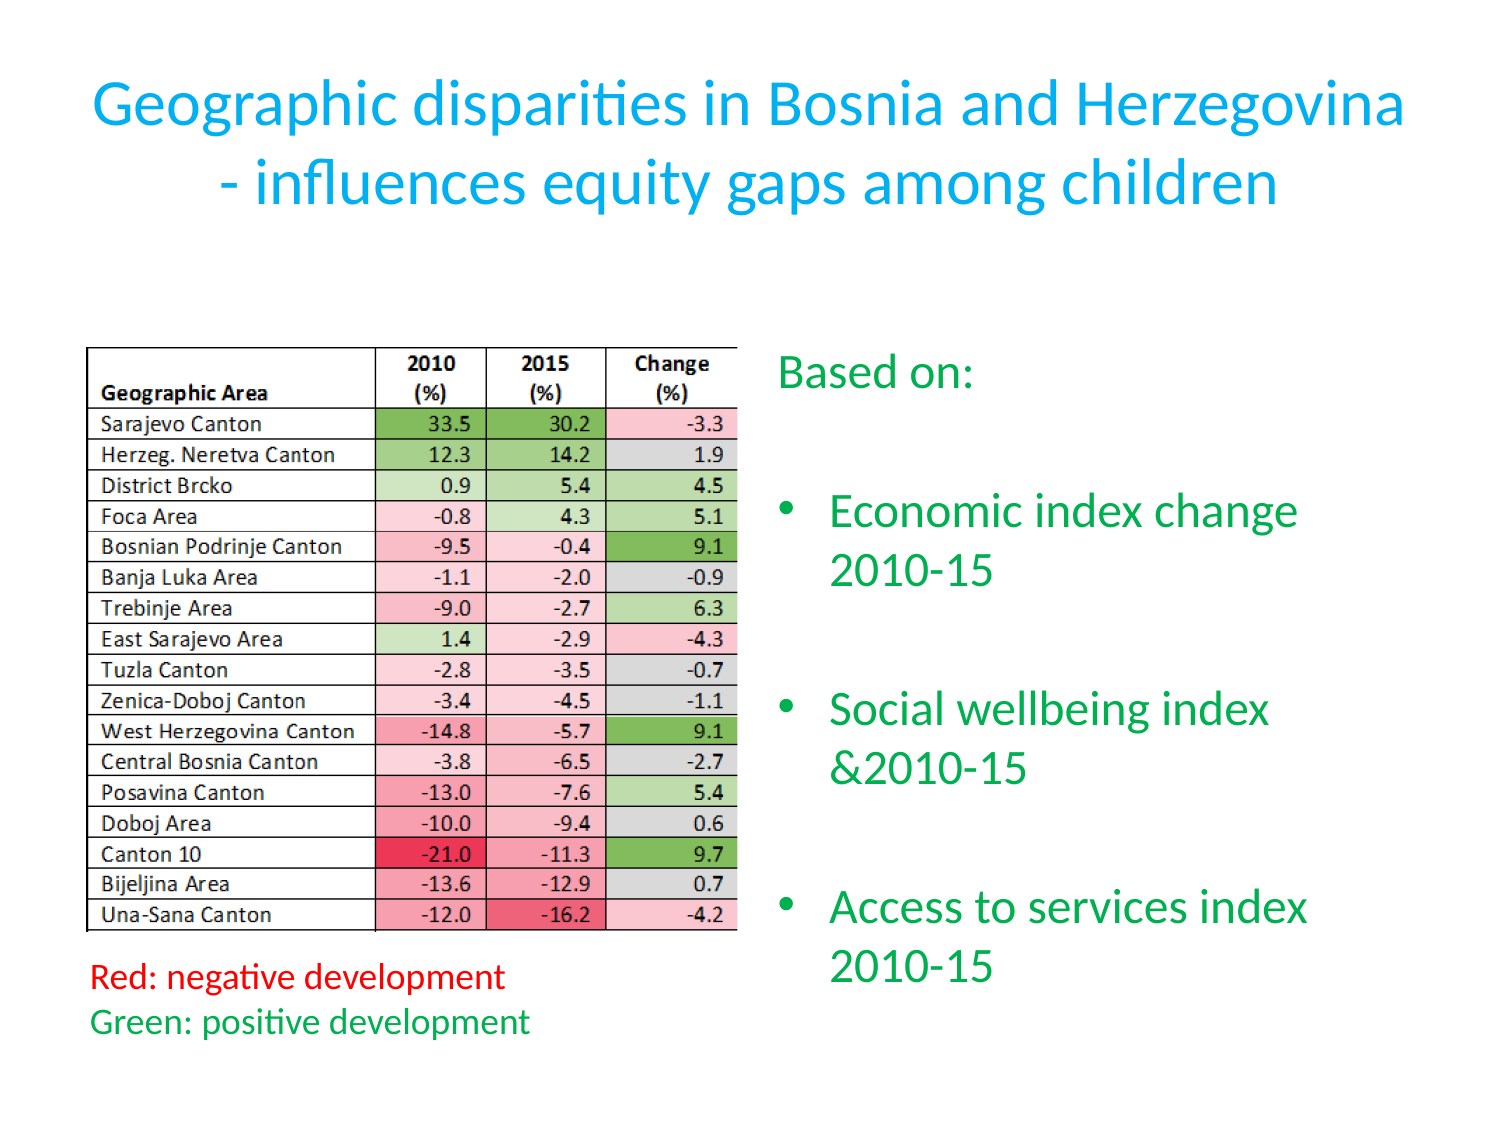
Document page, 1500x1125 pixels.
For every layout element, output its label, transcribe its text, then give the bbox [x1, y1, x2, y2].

text_box Red: negative development Green: positive development [74, 944, 825, 1050]
title Geographic disparities in Bosnia and Herzegovina - influences equity gaps among children [75, 45, 1425, 233]
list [74, 328, 738, 940]
list Based on: Economic index change 2010-15 Social wellbeing index &2010-15 Access to services index 2010-15 [762, 262, 1425, 1005]
